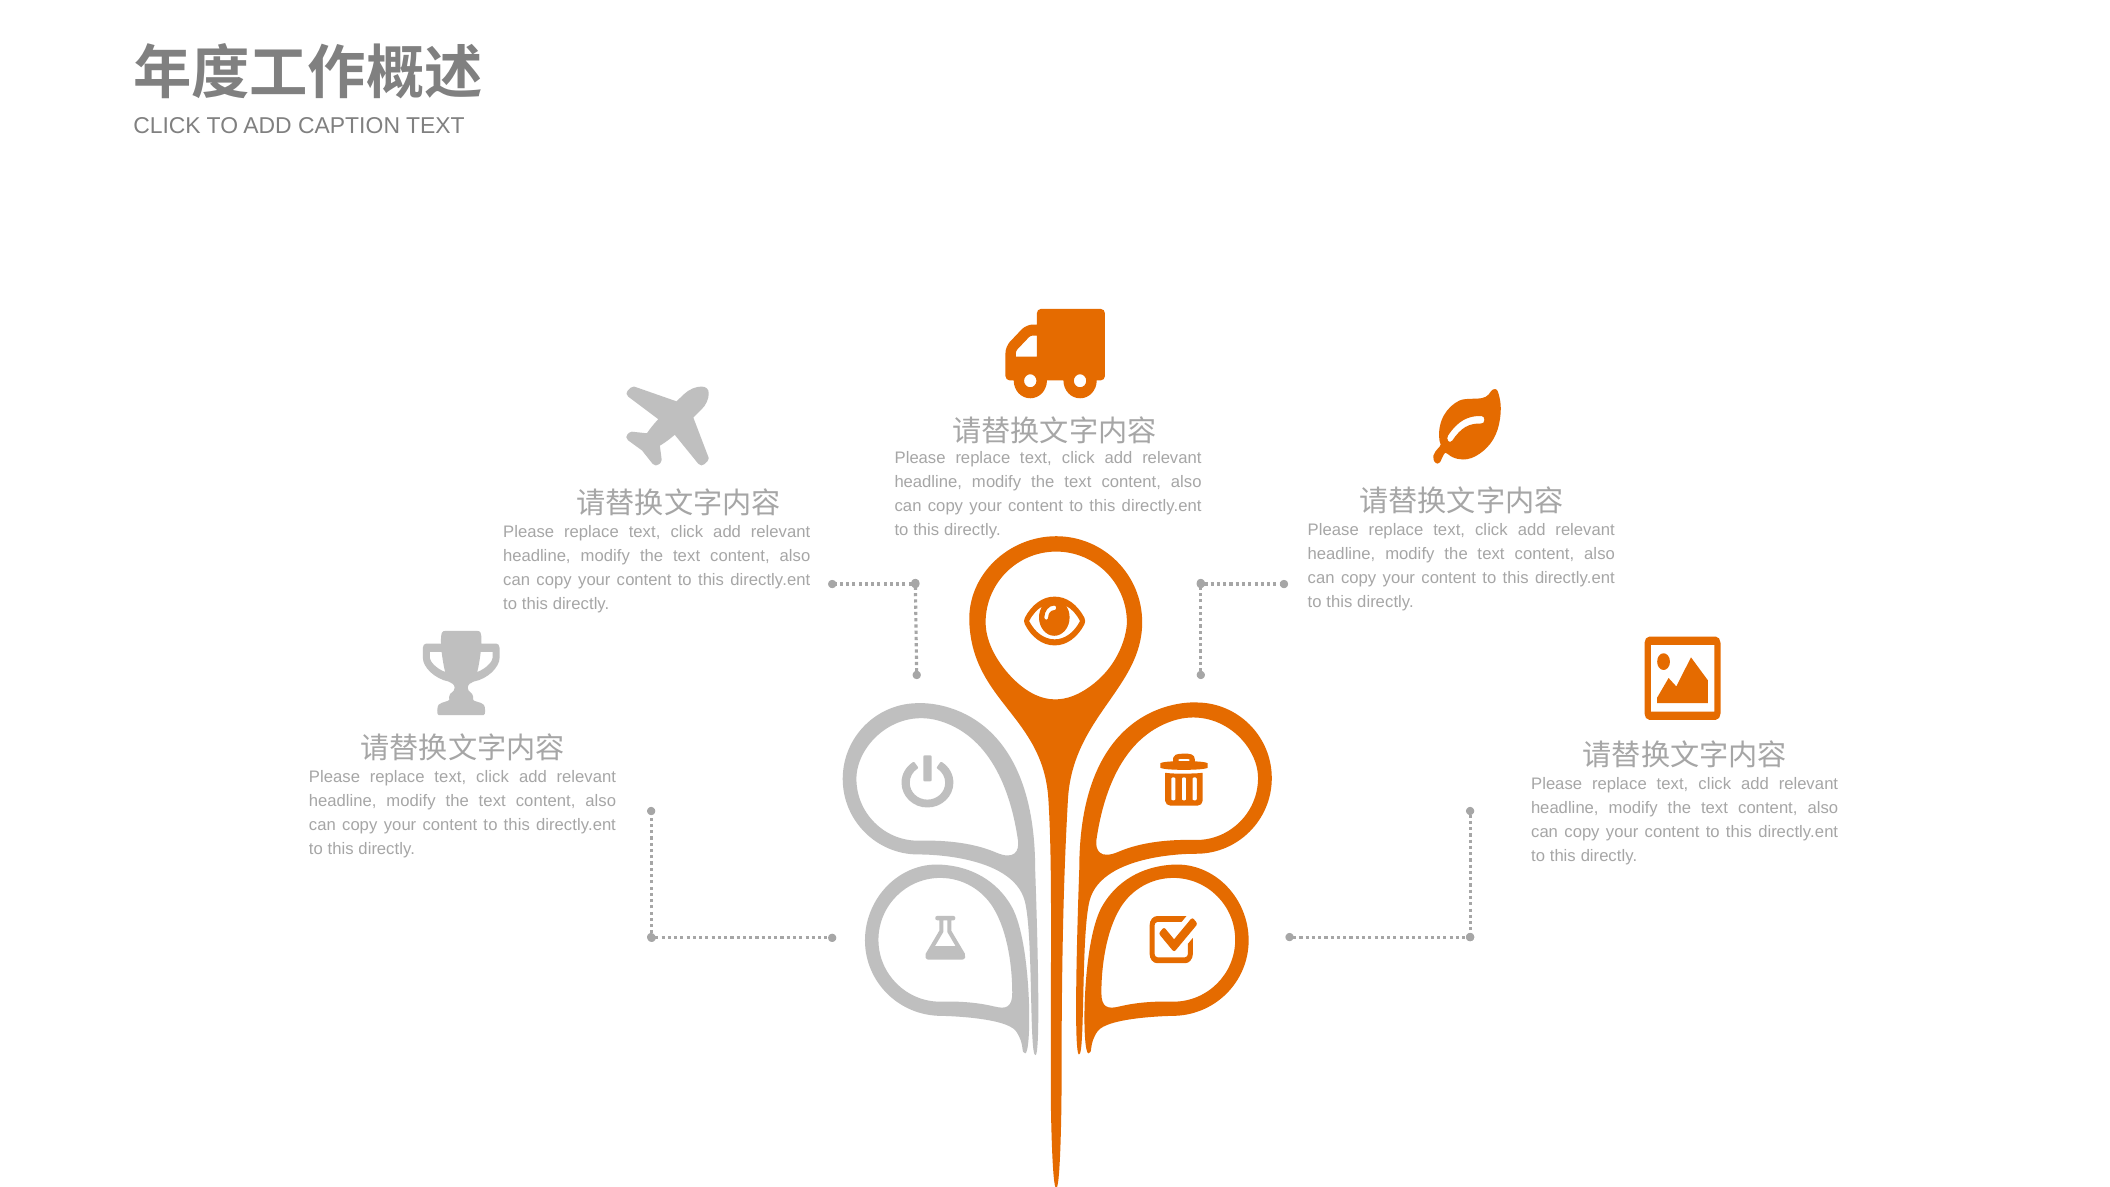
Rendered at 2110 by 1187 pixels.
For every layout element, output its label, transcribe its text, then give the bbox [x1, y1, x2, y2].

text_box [967, 536, 1143, 1187]
text_box 年度工作概述 [133, 35, 513, 106]
text_box [1433, 389, 1501, 464]
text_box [864, 862, 1032, 1054]
text_box [422, 630, 500, 716]
text_box Please replace text, click add relevant headline, modify the text content, also can copy your content to this directly.ent to this directly. [308, 762, 617, 859]
text_box 请替换文字内容 [1582, 729, 1788, 768]
text_box Please replace text, click add relevant headline, modify the text content, also can copy your content to this directly.ent to this directly. [894, 443, 1203, 539]
text_box Please replace text, click add relevant headline, modify the text content, also can copy your content to this directly.ent to this directly. [503, 517, 811, 613]
text_box 请替换文字内容 [952, 405, 1158, 443]
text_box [842, 694, 1043, 1058]
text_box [1072, 694, 1272, 1057]
text_box 请替换文字内容 [360, 722, 566, 762]
text_box [1644, 636, 1721, 720]
text_box 请替换文字内容 [1359, 475, 1564, 514]
text_box [626, 386, 709, 466]
text_box [1005, 308, 1105, 399]
text_box Please replace text, click add relevant headline, modify the text content, also can copy your content to this directly.ent to this directly. [1307, 514, 1616, 611]
text_box Please replace text, click add relevant headline, modify the text content, also can copy your content to this directly.ent to this directly. [1531, 768, 1839, 865]
text_box 请替换文字内容 [576, 477, 782, 517]
text_box CLICK TO ADD CAPTION TEXT [133, 110, 513, 138]
